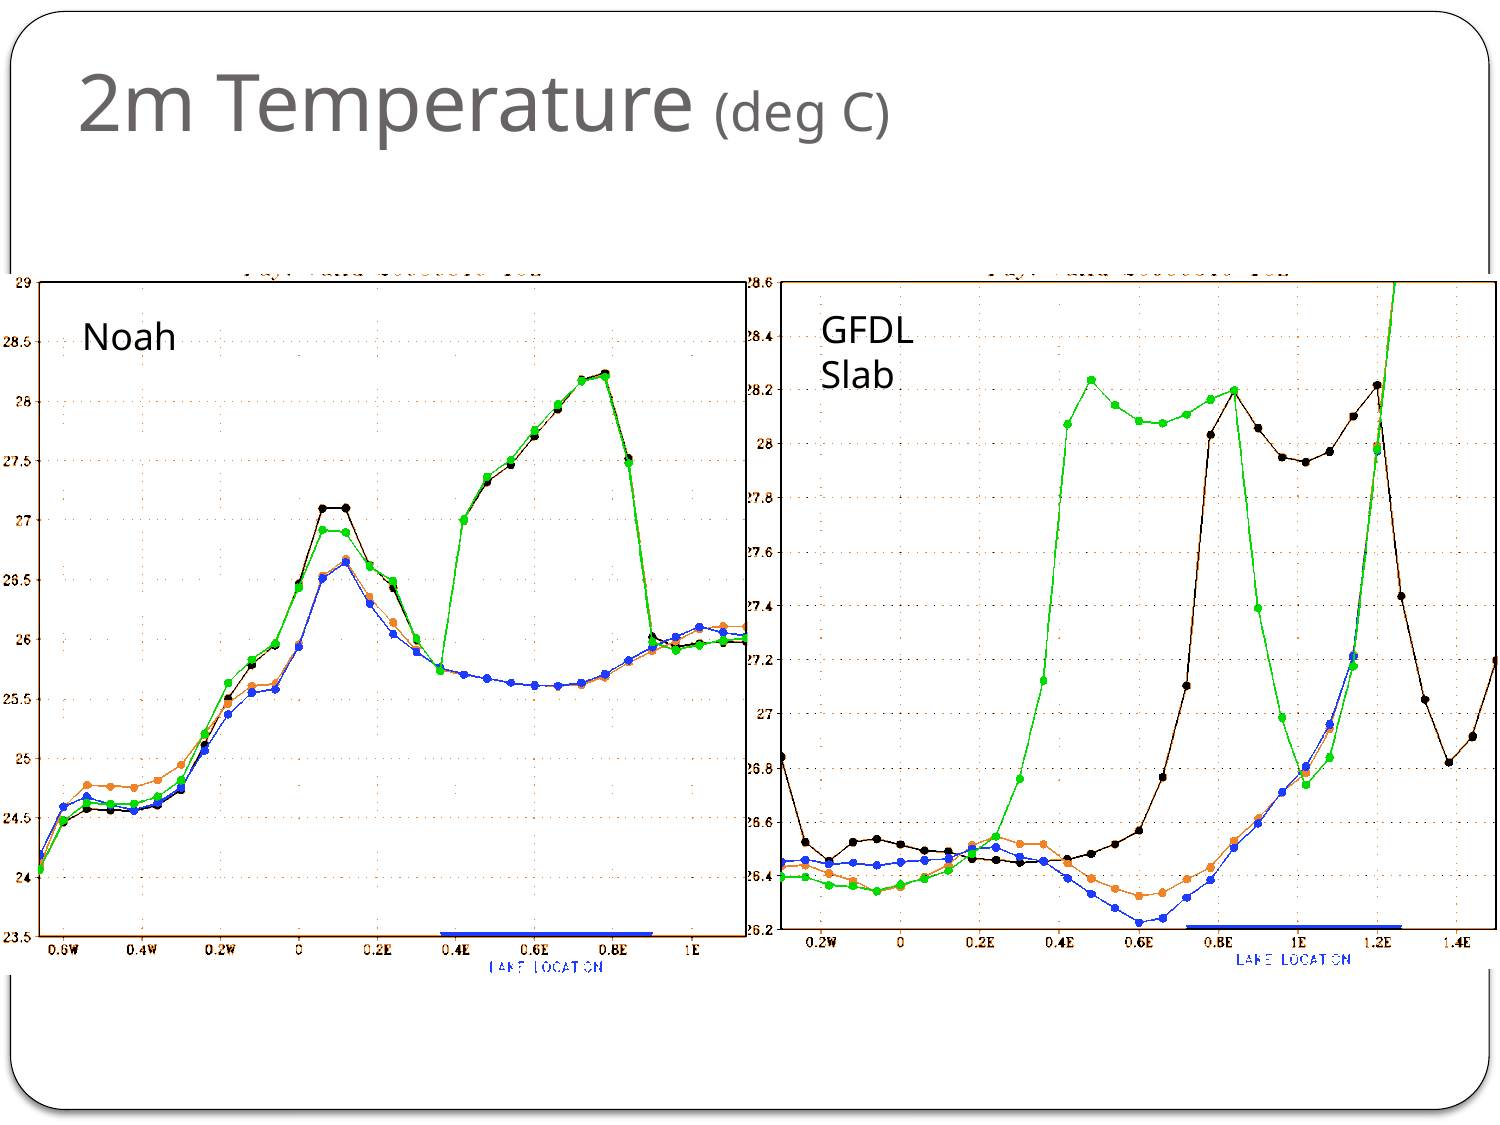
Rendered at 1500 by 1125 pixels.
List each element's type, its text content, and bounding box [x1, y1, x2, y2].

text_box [0, 274, 748, 976]
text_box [748, 274, 1500, 969]
title 2m Temperature (deg C) [62, 45, 1425, 163]
